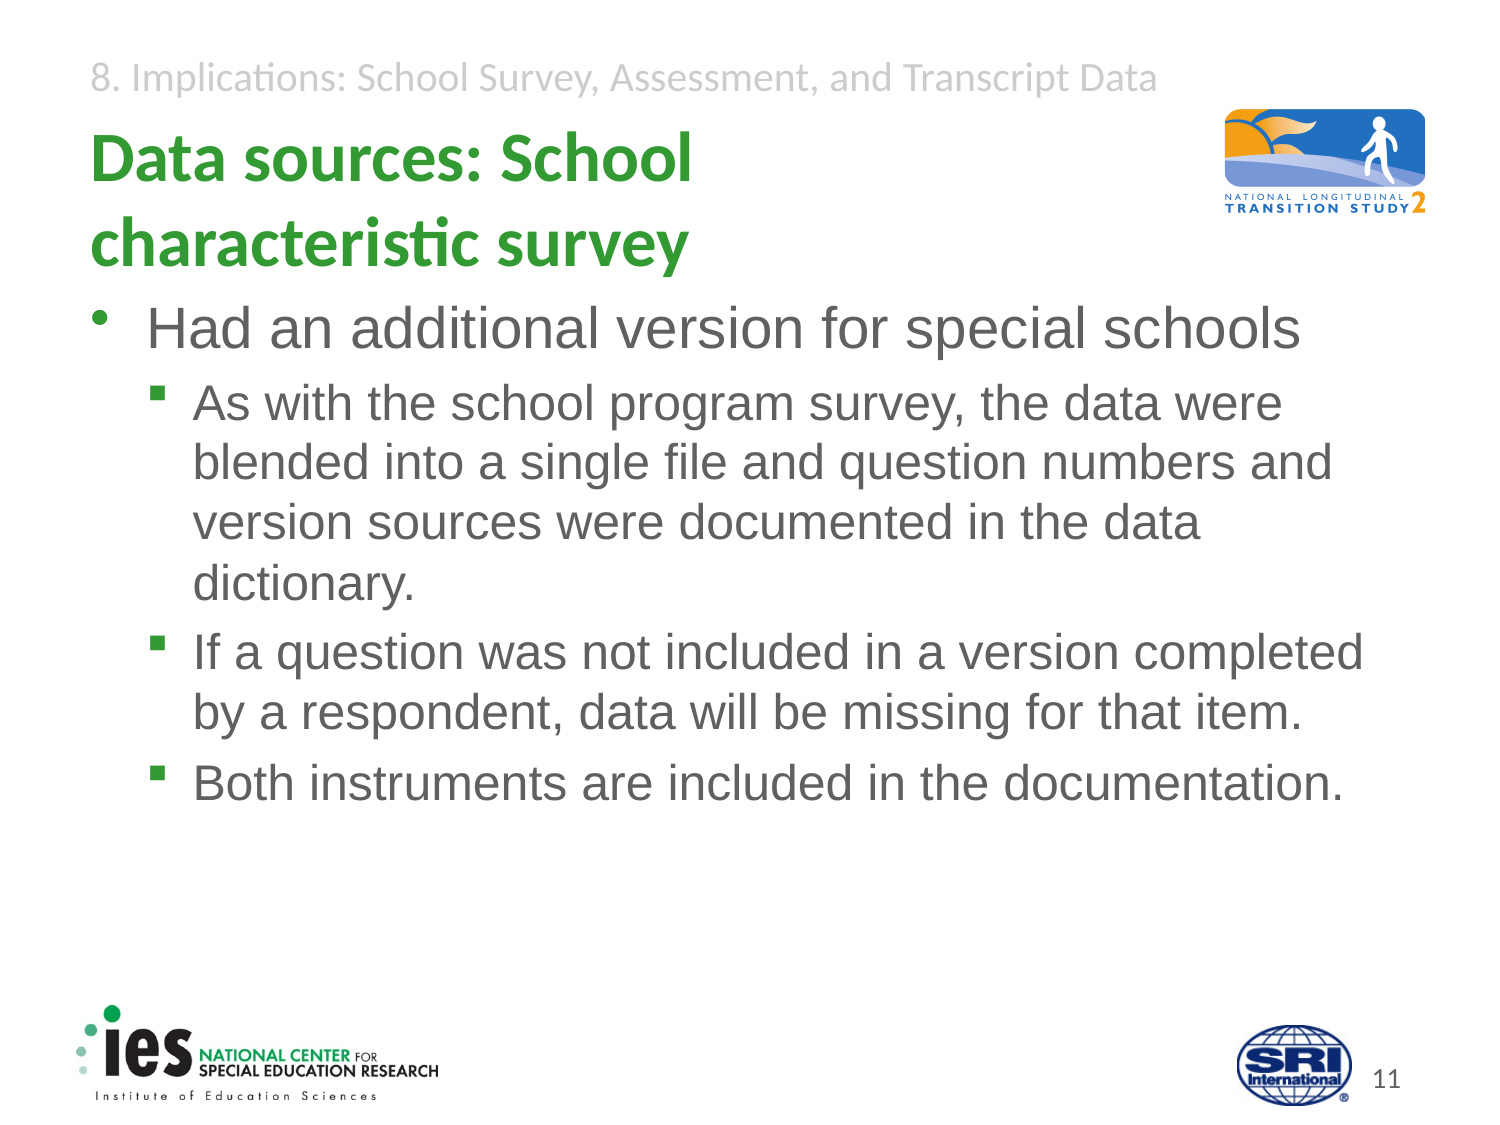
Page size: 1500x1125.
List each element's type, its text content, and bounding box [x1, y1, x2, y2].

picture [1237, 1026, 1352, 1106]
picture [76, 1026, 438, 1100]
slide_number 10 [1312, 1051, 1417, 1125]
list Had an additional version for special schools As with the school program survey, the data were blended into a single file and question numbers and version sources were documented in the data dictionary. If a question was not included in a version completed by a respondent, data will be missing for that item. Both instruments are included in the documentation. [74, 282, 1426, 1026]
title Data sources: School characteristic survey [74, 128, 1426, 263]
